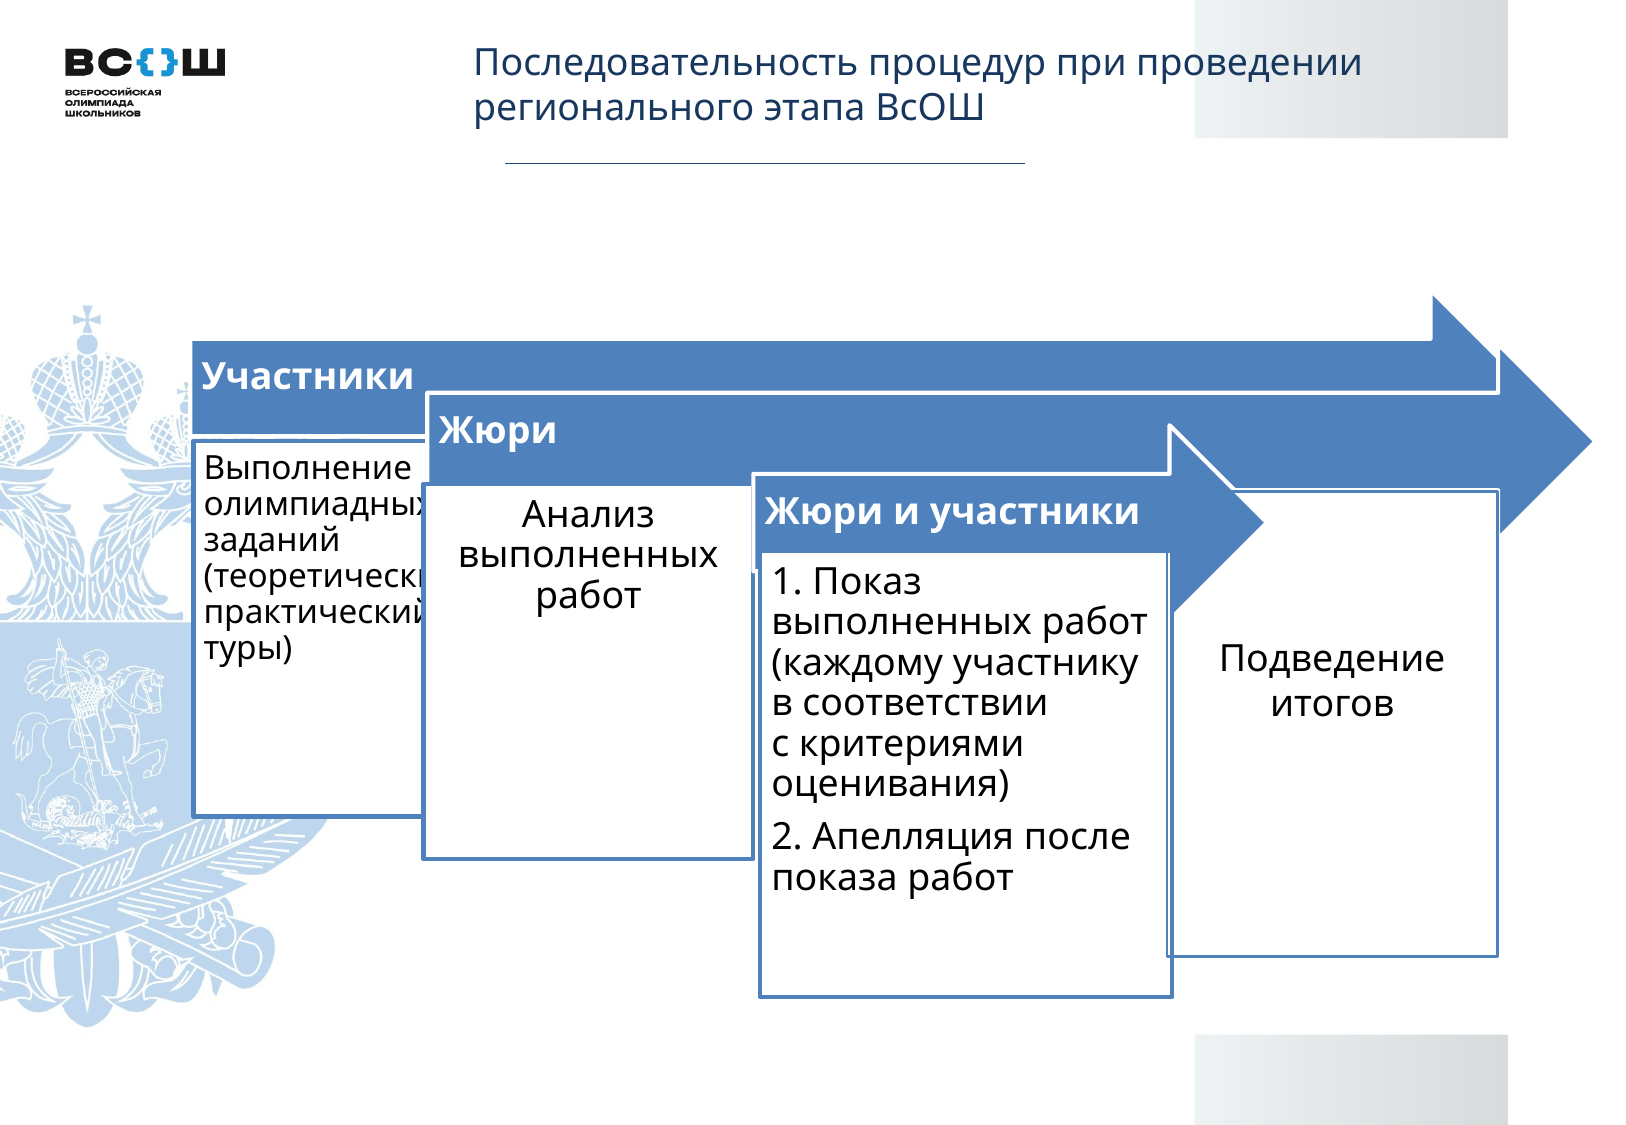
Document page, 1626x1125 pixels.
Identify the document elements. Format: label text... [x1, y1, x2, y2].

text_box Последовательность процедур при проведении регионального этапа ВсОШ [458, 30, 1474, 161]
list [197, 262, 1544, 1006]
picture [0, 0, 1626, 1125]
